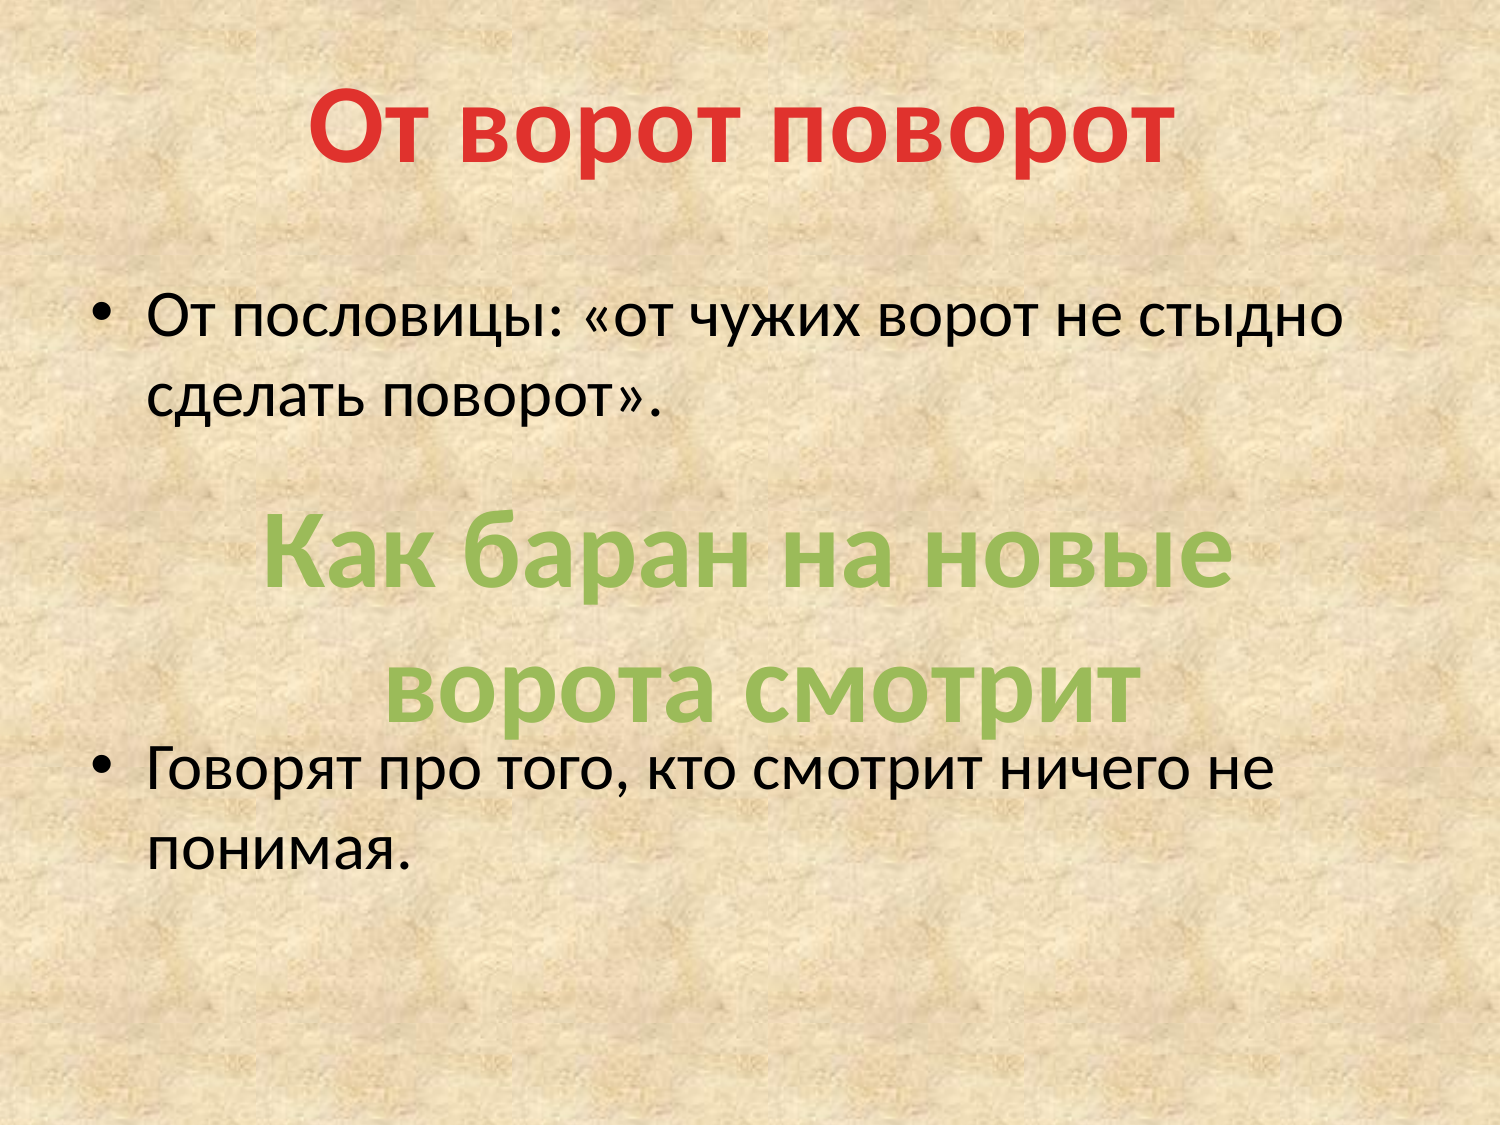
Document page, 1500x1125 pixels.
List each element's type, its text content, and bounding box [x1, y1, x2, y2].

text_box Как баран на новые ворота смотрит [247, 467, 1278, 753]
list От пословицы: «от чужих ворот не стыдно сделать поворот». Говорят про того, кто смотрит ничего не понимая. [75, 262, 1425, 1005]
text_box От ворот поворот [293, 42, 1193, 193]
picture [0, 0, 1500, 1125]
